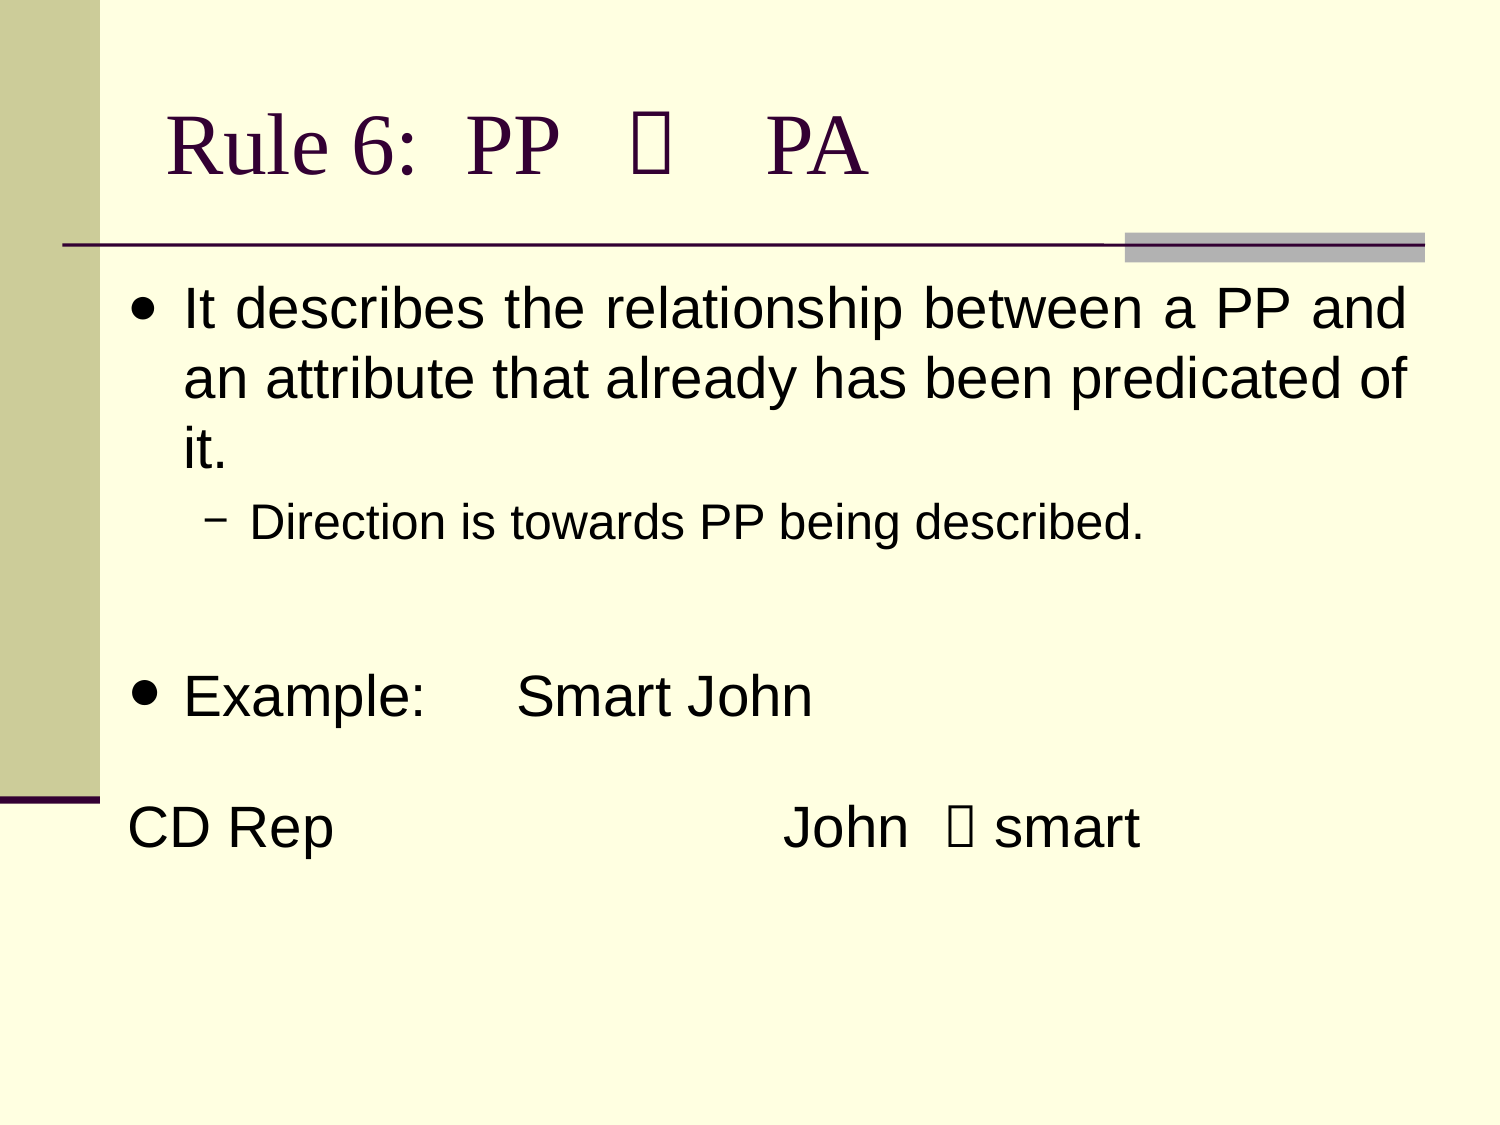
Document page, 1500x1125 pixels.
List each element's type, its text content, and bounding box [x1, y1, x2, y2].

title Rule 6: PP  PA [150, 45, 1425, 234]
list It describes the relationship between a PP and an attribute that already has been predicated of it. Direction is towards PP being described. Example: Smart John CD Rep John  smart [112, 262, 1425, 1006]
